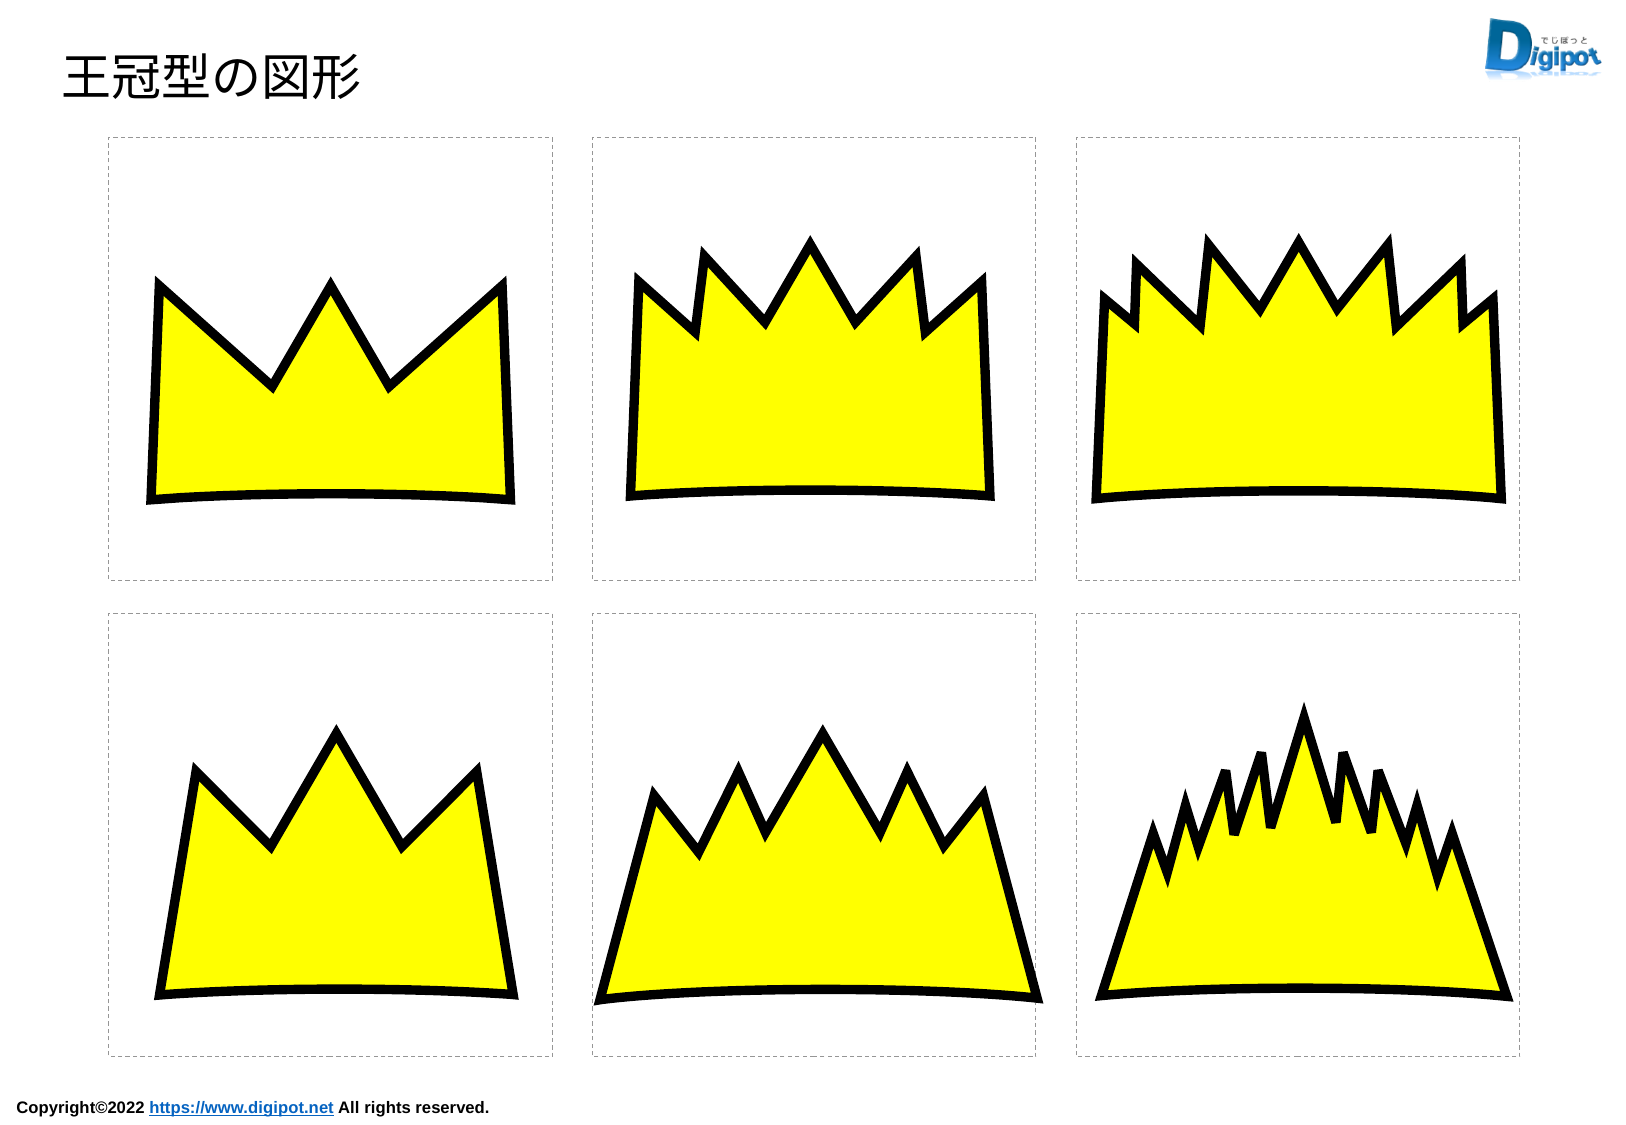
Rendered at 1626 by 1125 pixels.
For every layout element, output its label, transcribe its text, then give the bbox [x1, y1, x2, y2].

text_box [158, 731, 515, 997]
text_box [598, 731, 1039, 1002]
text_box [629, 242, 992, 498]
picture [1485, 18, 1602, 82]
text_box [1099, 714, 1509, 998]
text_box [149, 283, 512, 501]
text_box 王冠型の図形 [46, 38, 377, 113]
text_box [1095, 240, 1503, 500]
